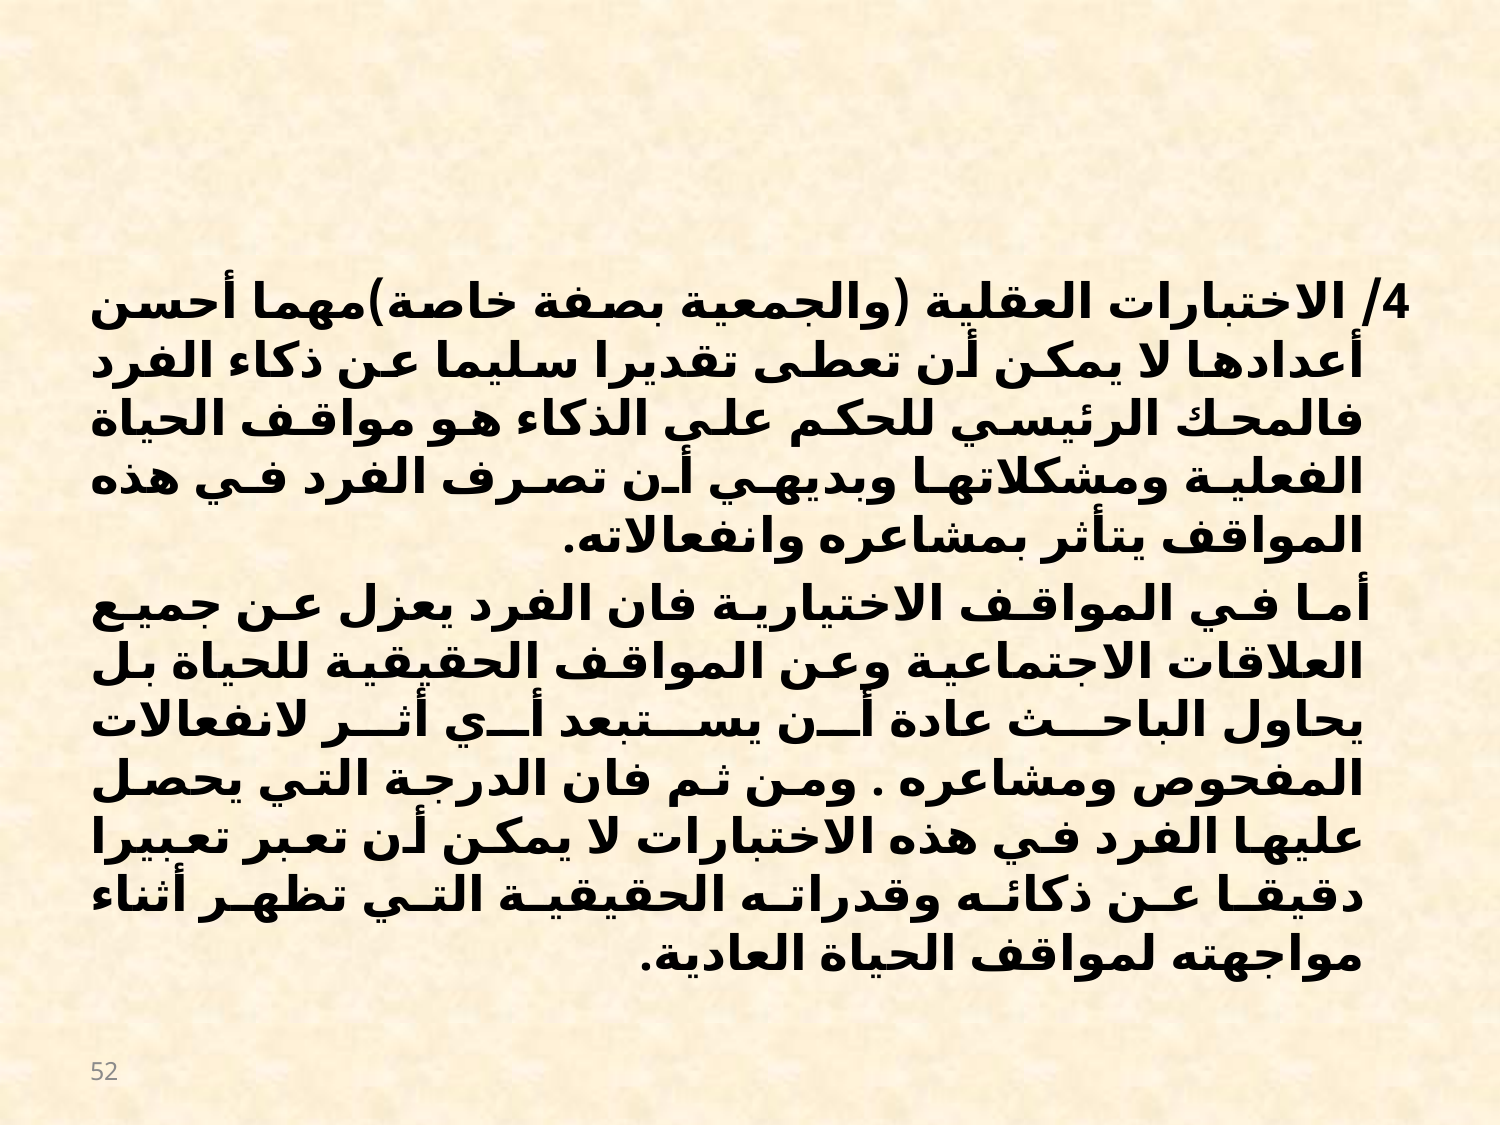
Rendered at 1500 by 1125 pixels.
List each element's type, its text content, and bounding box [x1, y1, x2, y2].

picture [0, 0, 1500, 1125]
list 4/ الاختبارات العقلية (والجمعية بصفة خاصة)مهما أحسن أعدادها لا يمكن أن تعطى تقديرا سليما عن ذكاء الفرد فالمحك الرئيسي للحكم على الذكاء هو مواقف الحياة الفعلية ومشكلاتها وبديهي أن تصرف الفرد في هذه المواقف يتأثر بمشاعره وانفعالاته. أما في المواقف الاختيارية فان الفرد يعزل عن جميع العلاقات الاجتماعية وعن المواقف الحقيقية للحياة بل يحاول الباحث عادة أن يستبعد أي أثر لانفعالات المفحوص ومشاعره . ومن ثم فان الدرجة التي يحصل عليها الفرد في هذه الاختبارات لا يمكن أن تعبر تعبيرا دقيقا عن ذكائه وقدراته الحقيقية التي تظهر أثناء مواجهته لمواقف الحياة العادية. [75, 262, 1425, 1005]
slide_number 52 [75, 1042, 425, 1103]
